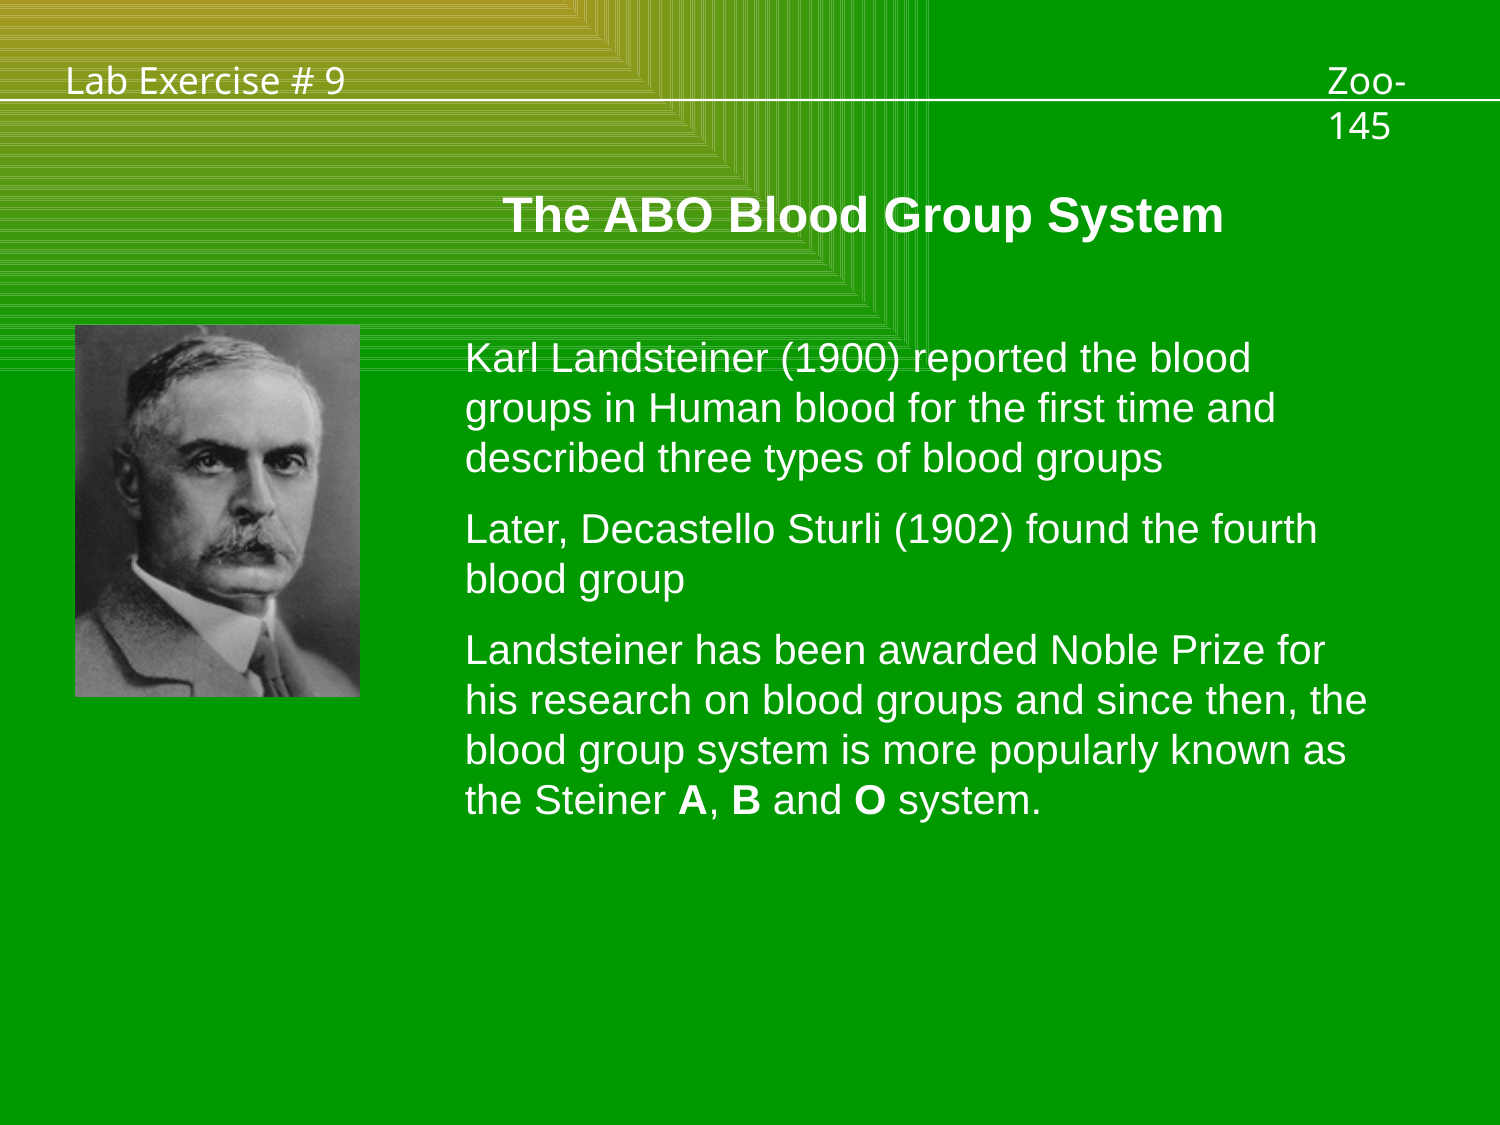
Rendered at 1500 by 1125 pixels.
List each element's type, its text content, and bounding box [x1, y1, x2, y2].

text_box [0, 49, 1500, 111]
text_box The ABO Blood Group System [487, 174, 1275, 250]
text_box Karl Landsteiner (1900) reported the blood groups in Human blood for the first time and described three types of blood groups Later, Decastello Sturli (1902) found the fourth blood group Landsteiner has been awarded Noble Prize for his research on blood groups and since then, the blood group system is more popularly known as the Steiner A, B and O system. [450, 323, 1400, 964]
picture [74, 324, 360, 697]
